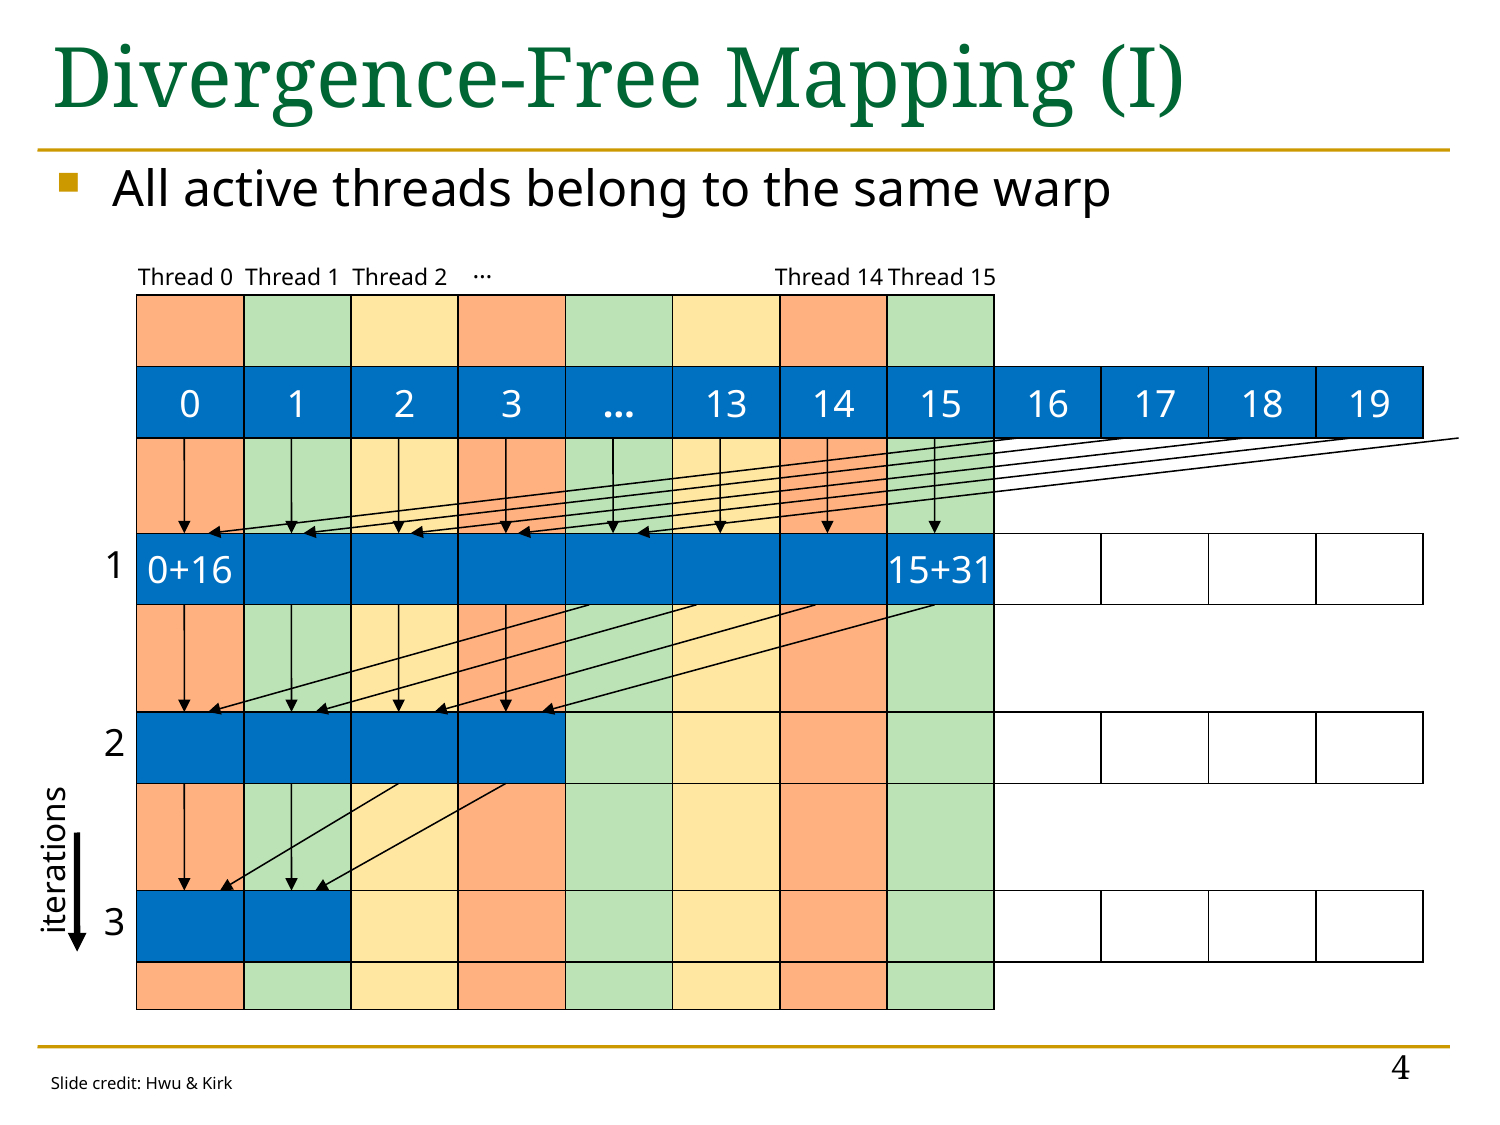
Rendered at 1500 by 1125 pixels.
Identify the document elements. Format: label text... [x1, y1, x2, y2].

text_box [614, 504, 673, 521]
text_box [565, 612, 673, 674]
text_box [828, 438, 886, 460]
text_box [887, 711, 994, 784]
text_box [779, 512, 827, 533]
text_box 15+31 [887, 533, 994, 605]
text_box [1102, 890, 1209, 963]
text_box [614, 491, 673, 509]
text_box [565, 524, 612, 533]
text_box [285, 849, 298, 891]
text_box [178, 604, 191, 712]
text_box [673, 525, 719, 533]
text_box [672, 890, 779, 963]
text_box [565, 487, 612, 502]
text_box [351, 512, 398, 527]
text_box 2 [88, 711, 141, 772]
text_box [565, 646, 673, 705]
text_box [244, 690, 291, 711]
text_box [1102, 533, 1209, 605]
text_box [565, 677, 673, 711]
text_box [178, 438, 191, 534]
text_box 1 [243, 366, 351, 438]
text_box [935, 438, 995, 447]
text_box [673, 438, 720, 478]
text_box [565, 711, 672, 784]
text_box [292, 673, 351, 711]
text_box [928, 438, 941, 534]
text_box [886, 449, 934, 465]
text_box 3 [88, 890, 141, 951]
text_box [303, 522, 393, 539]
text_box [779, 963, 886, 1010]
text_box [458, 711, 565, 784]
text_box [673, 616, 779, 675]
text_box [399, 438, 458, 510]
text_box [178, 783, 191, 891]
text_box [672, 711, 779, 784]
text_box [458, 511, 505, 527]
text_box Thread 14 [759, 255, 873, 298]
text_box [565, 533, 672, 605]
text_box [565, 295, 673, 366]
text_box 13 [672, 366, 779, 438]
text_box [1102, 711, 1209, 784]
text_box 2 [351, 366, 458, 438]
text_box [517, 523, 607, 539]
text_box [673, 474, 720, 490]
text_box [779, 486, 827, 503]
text_box [614, 438, 673, 485]
text_box [399, 673, 458, 711]
text_box [673, 648, 779, 711]
text_box [244, 963, 351, 1010]
text_box [244, 438, 291, 528]
text_box [565, 605, 673, 641]
text_box [779, 473, 827, 490]
text_box [136, 438, 184, 533]
text_box [1315, 711, 1423, 784]
text_box [410, 523, 500, 539]
text_box [458, 629, 505, 671]
text_box [506, 605, 565, 627]
text_box [886, 461, 934, 478]
text_box [565, 438, 612, 491]
text_box 0+16 [136, 533, 243, 605]
text_box [351, 784, 458, 869]
text_box [828, 466, 886, 485]
text_box [828, 505, 886, 533]
text_box [886, 474, 934, 491]
text_box 16 [994, 366, 1102, 438]
text_box [606, 438, 620, 534]
text_box [565, 890, 672, 963]
text_box [506, 612, 565, 657]
text_box [351, 811, 458, 890]
text_box [886, 963, 995, 1010]
text_box [565, 784, 673, 890]
text_box [994, 533, 1102, 605]
text_box [565, 963, 673, 1010]
text_box … [565, 366, 672, 438]
text_box [351, 963, 458, 1010]
text_box [506, 643, 565, 691]
text_box [136, 605, 184, 711]
text_box [886, 486, 934, 504]
text_box [292, 438, 351, 522]
text_box [285, 604, 298, 712]
text_box [351, 890, 458, 963]
text_box [673, 486, 720, 503]
text_box [887, 890, 994, 963]
text_box [499, 438, 513, 534]
text_box [244, 784, 291, 875]
slide_number 4 [1074, 1023, 1426, 1100]
text_box [714, 438, 727, 534]
text_box [1209, 533, 1315, 605]
text_box [821, 438, 834, 534]
text_box [458, 693, 505, 711]
text_box [779, 298, 886, 366]
text_box Thread 15 [873, 255, 1012, 298]
text_box [243, 890, 351, 963]
text_box [458, 438, 505, 503]
text_box [315, 688, 398, 715]
text_box [673, 499, 720, 515]
text_box [458, 890, 565, 963]
text_box [673, 963, 779, 1010]
text_box [828, 492, 886, 510]
text_box [351, 524, 398, 533]
text_box [392, 438, 405, 534]
text_box [136, 890, 243, 963]
text_box [136, 711, 243, 784]
text_box iterations [24, 771, 80, 950]
text_box Thread 1 [230, 255, 337, 298]
text_box [458, 499, 505, 515]
text_box [351, 711, 458, 784]
text_box [994, 711, 1102, 784]
text_box [673, 784, 779, 890]
text_box [292, 605, 351, 687]
text_box [185, 605, 244, 711]
text_box [935, 479, 995, 498]
text_box [779, 711, 887, 784]
text_box [673, 605, 779, 644]
text_box [458, 524, 505, 533]
text_box 19 [1315, 366, 1423, 438]
text_box [351, 605, 398, 671]
text_box [458, 295, 565, 366]
text_box [935, 492, 995, 533]
text_box … [457, 246, 508, 292]
text_box Thread 2 [337, 255, 463, 298]
text_box [458, 784, 565, 890]
text_box [185, 784, 244, 890]
text_box [886, 500, 934, 533]
text_box [244, 605, 291, 701]
text_box [721, 467, 779, 484]
text_box 14 [779, 366, 887, 438]
text_box [779, 890, 887, 963]
text_box [458, 659, 505, 704]
text_box [136, 784, 184, 890]
text_box [506, 676, 565, 711]
text_box [399, 605, 458, 657]
text_box [673, 295, 779, 366]
text_box [779, 499, 827, 516]
text_box [935, 467, 995, 485]
text_box [565, 511, 612, 527]
list All active threads belong to the same warp [41, 148, 1448, 1047]
text_box [458, 963, 565, 1010]
text_box [1209, 711, 1315, 784]
text_box [779, 438, 827, 465]
text_box [721, 518, 779, 533]
text_box [458, 605, 505, 641]
text_box [614, 516, 673, 533]
text_box [499, 693, 513, 712]
text_box 17 [1102, 366, 1209, 438]
text_box [292, 813, 351, 890]
text_box [506, 438, 565, 498]
text_box [779, 605, 886, 646]
text_box [779, 533, 887, 605]
text_box [779, 784, 886, 890]
text_box [185, 438, 244, 533]
text_box 18 [1209, 366, 1315, 438]
text_box [721, 479, 779, 497]
text_box [293, 517, 351, 533]
text_box [779, 619, 886, 711]
text_box [243, 711, 351, 784]
text_box [243, 533, 351, 605]
text_box [886, 298, 995, 366]
text_box [541, 604, 935, 715]
text_box [136, 298, 244, 366]
text_box [136, 963, 244, 1010]
text_box [672, 533, 779, 605]
title Divergence-Free Mapping (I) [37, 0, 1451, 150]
text_box [886, 438, 934, 453]
text_box Thread 0 [123, 255, 230, 298]
text_box [244, 849, 291, 890]
text_box [351, 659, 398, 701]
text_box [506, 492, 565, 509]
text_box [400, 516, 458, 533]
text_box [994, 890, 1102, 963]
text_box [1315, 890, 1423, 963]
text_box [351, 533, 458, 605]
text_box [721, 504, 779, 522]
text_box [721, 492, 779, 509]
text_box [351, 438, 398, 516]
text_box [1315, 533, 1423, 605]
text_box [292, 784, 351, 846]
text_box [392, 604, 405, 712]
text_box [315, 783, 506, 891]
text_box [935, 441, 995, 459]
text_box [434, 604, 816, 715]
text_box [208, 688, 291, 715]
text_box [886, 784, 995, 890]
text_box 15 [887, 366, 994, 438]
text_box [70, 832, 84, 952]
text_box [285, 438, 298, 534]
text_box [721, 438, 779, 472]
text_box [828, 454, 886, 472]
text_box [458, 533, 565, 605]
text_box [828, 480, 886, 497]
text_box [507, 516, 565, 533]
text_box [886, 605, 995, 711]
text_box 0 [136, 366, 243, 438]
text_box [399, 643, 458, 688]
text_box [506, 504, 565, 521]
text_box [351, 690, 398, 711]
text_box Slide credit: Hwu & Kirk [36, 1065, 248, 1101]
text_box [399, 505, 458, 521]
text_box [935, 454, 995, 473]
text_box [673, 511, 720, 528]
text_box [351, 298, 458, 366]
text_box 3 [458, 366, 565, 438]
text_box [565, 498, 612, 515]
text_box [1209, 890, 1315, 963]
text_box [244, 525, 290, 533]
text_box [779, 461, 827, 477]
text_box [636, 524, 715, 539]
text_box [614, 479, 673, 497]
text_box [208, 524, 286, 539]
text_box [244, 298, 351, 366]
text_box 1 [89, 533, 141, 593]
text_box [219, 783, 399, 891]
